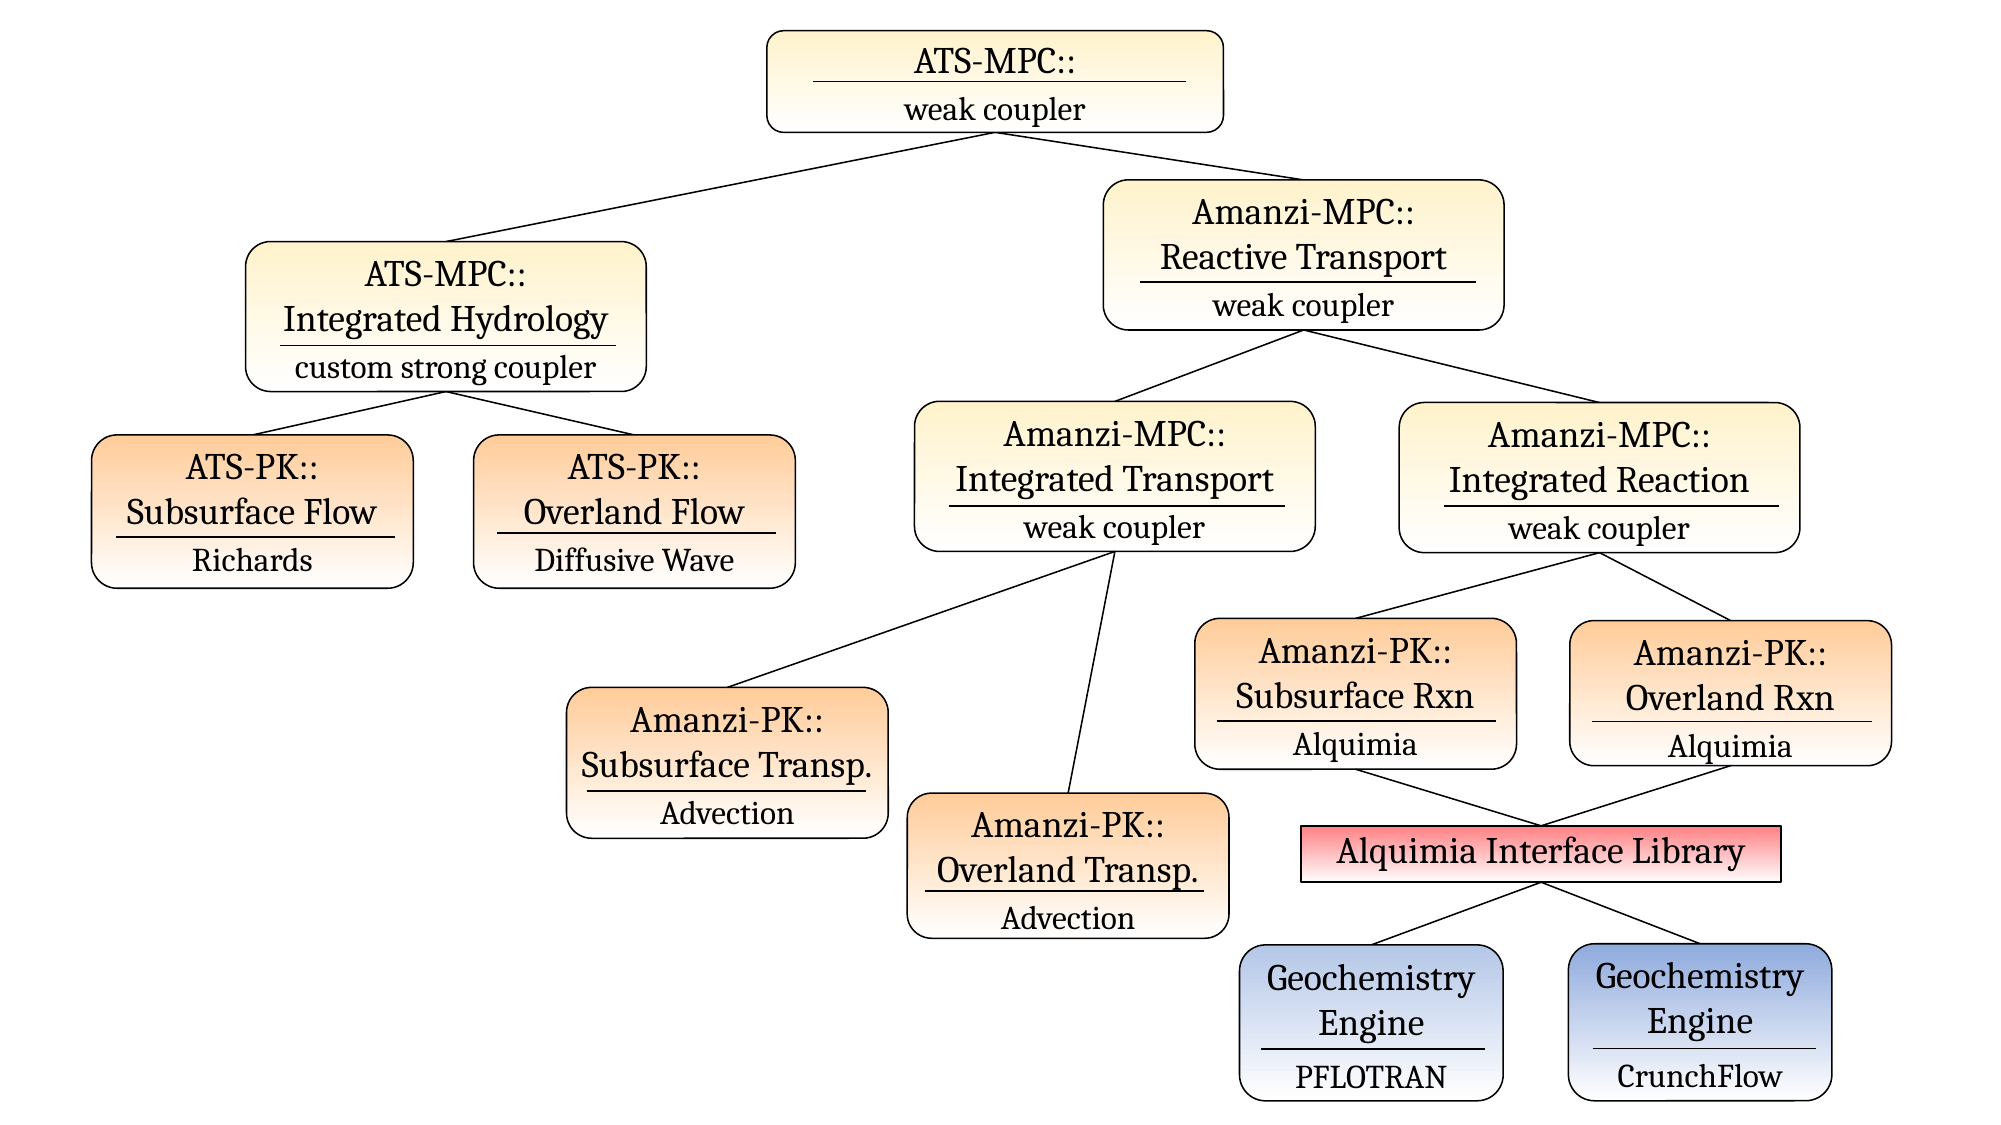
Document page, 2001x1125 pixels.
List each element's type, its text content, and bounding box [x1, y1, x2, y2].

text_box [252, 392, 445, 435]
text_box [1568, 943, 1832, 1101]
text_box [766, 30, 1224, 133]
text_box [91, 434, 414, 589]
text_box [1103, 179, 1505, 330]
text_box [1355, 769, 1541, 826]
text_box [1194, 618, 1517, 770]
text_box Alquimia Interface Library [1300, 825, 1782, 883]
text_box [727, 551, 1068, 688]
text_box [1355, 552, 1599, 619]
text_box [445, 392, 635, 435]
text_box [566, 687, 889, 839]
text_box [1599, 553, 1731, 620]
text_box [1569, 620, 1892, 766]
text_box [914, 401, 1316, 552]
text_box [907, 793, 1229, 939]
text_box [445, 132, 996, 242]
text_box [1239, 944, 1504, 1101]
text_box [1541, 765, 1731, 826]
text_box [995, 132, 1304, 180]
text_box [1371, 882, 1542, 945]
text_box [473, 434, 796, 589]
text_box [1399, 402, 1800, 553]
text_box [1541, 882, 1701, 944]
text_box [1068, 551, 1115, 794]
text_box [1304, 330, 1600, 403]
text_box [245, 241, 647, 392]
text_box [1114, 330, 1304, 401]
